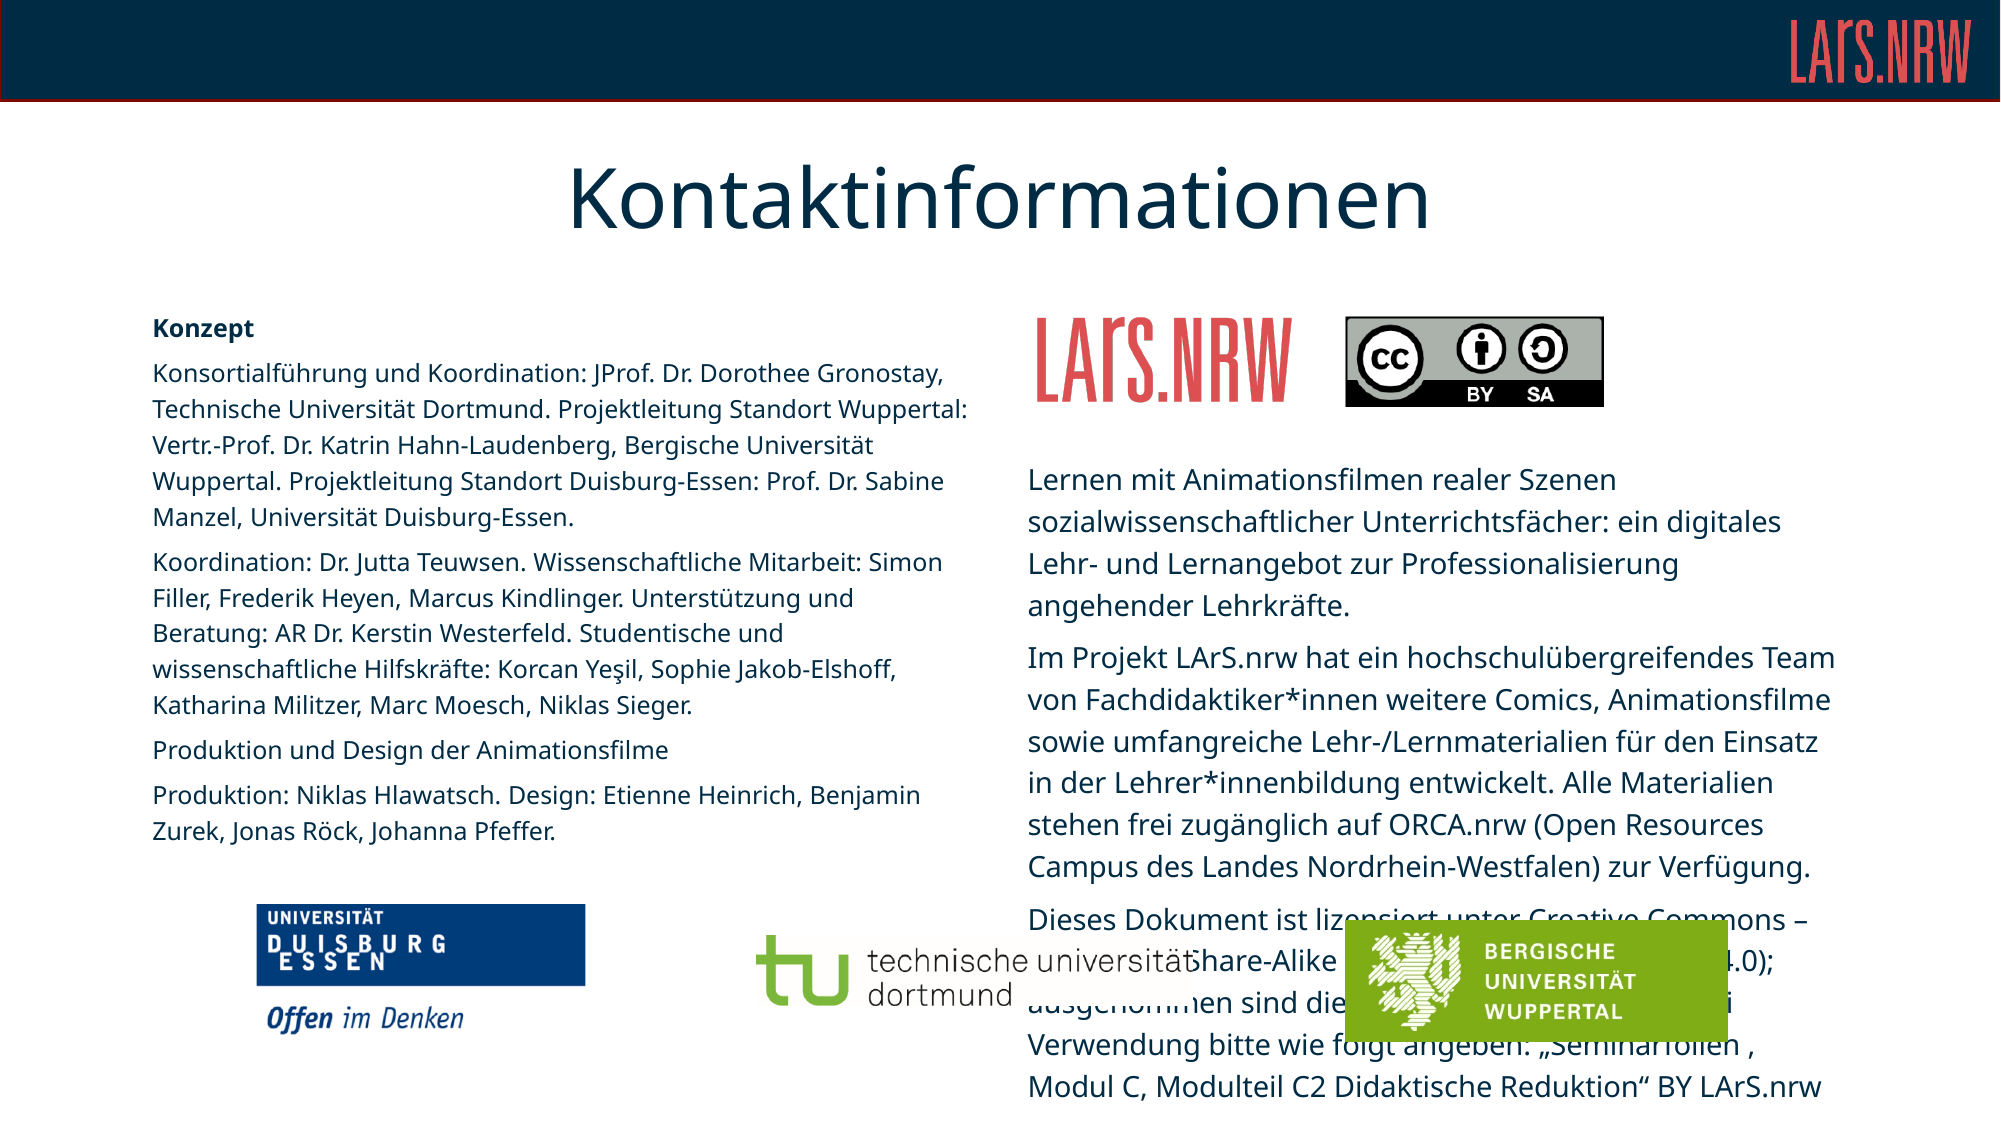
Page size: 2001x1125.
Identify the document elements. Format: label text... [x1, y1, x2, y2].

picture [1345, 920, 1728, 1042]
picture [256, 904, 586, 1042]
picture [1012, 299, 1300, 424]
list Lernen mit Animationsfilmen realer Szenen sozialwissenschaftlicher Unterrichtsfächer: ein digitales Lehr- und Lernangebot zur Professionalisierung angehender Lehrkräfte. Im Projekt LArS.nrw hat ein hochschulübergreifendes Team von Fachdidaktiker*innen weitere Comics, Animationsfilme sowie umfangreiche Lehr-/Lernmaterialien für den Einsatz in der Lehrer*innenbildung entwickelt. Alle Materialien stehen frei zugänglich auf ORCA.nrw (Open Resources Campus des Landes Nordrhein-Westfalen) zur Verfügung. Dieses Dokument ist lizensiert unter Creative Commons – Attribution-Share-Alike 4.0 International (CC BY-SA 4.0); ausgenommen sind die Logos und die Karikatur. Bei Verwendung bitte wie folgt angeben: „Seminarfolien , Modul C, Modulteil C2 Didaktische Reduktion“ BY LArS.nrw [1012, 446, 1863, 1125]
picture [1773, 6, 1977, 99]
picture [756, 935, 1193, 1006]
picture [1345, 316, 1604, 407]
list Konzept Konsortialführung und Koordination: JProf. Dr. Dorothee Gronostay, Technische Universität Dortmund. Projektleitung Standort Wuppertal: Vertr.-Prof. Dr. Katrin Hahn-Laudenberg, Bergische Universität Wuppertal. Projektleitung Standort Duisburg-Essen: Prof. Dr. Sabine Manzel, Universität Duisburg-Essen. Koordination: Dr. Jutta Teuwsen. Wissenschaftliche Mitarbeit: Simon Filler, Frederik Heyen, Marcus Kindlinger. Unterstützung und Beratung: AR Dr. Kerstin Westerfeld. Studentische und wissenschaftliche Hilfskräfte: Korcan Yeşil, Sophie Jakob-Elshoff, Katharina Militzer, Marc Moesch, Niklas Sieger. Produktion und Design der Animationsfilme Produktion: Niklas Hlawatsch. Design: Etienne Heinrich, Benjamin Zurek, Jonas Röck, Johanna Pfeffer. [137, 299, 988, 869]
title Kontaktinformationen [137, 126, 1863, 278]
